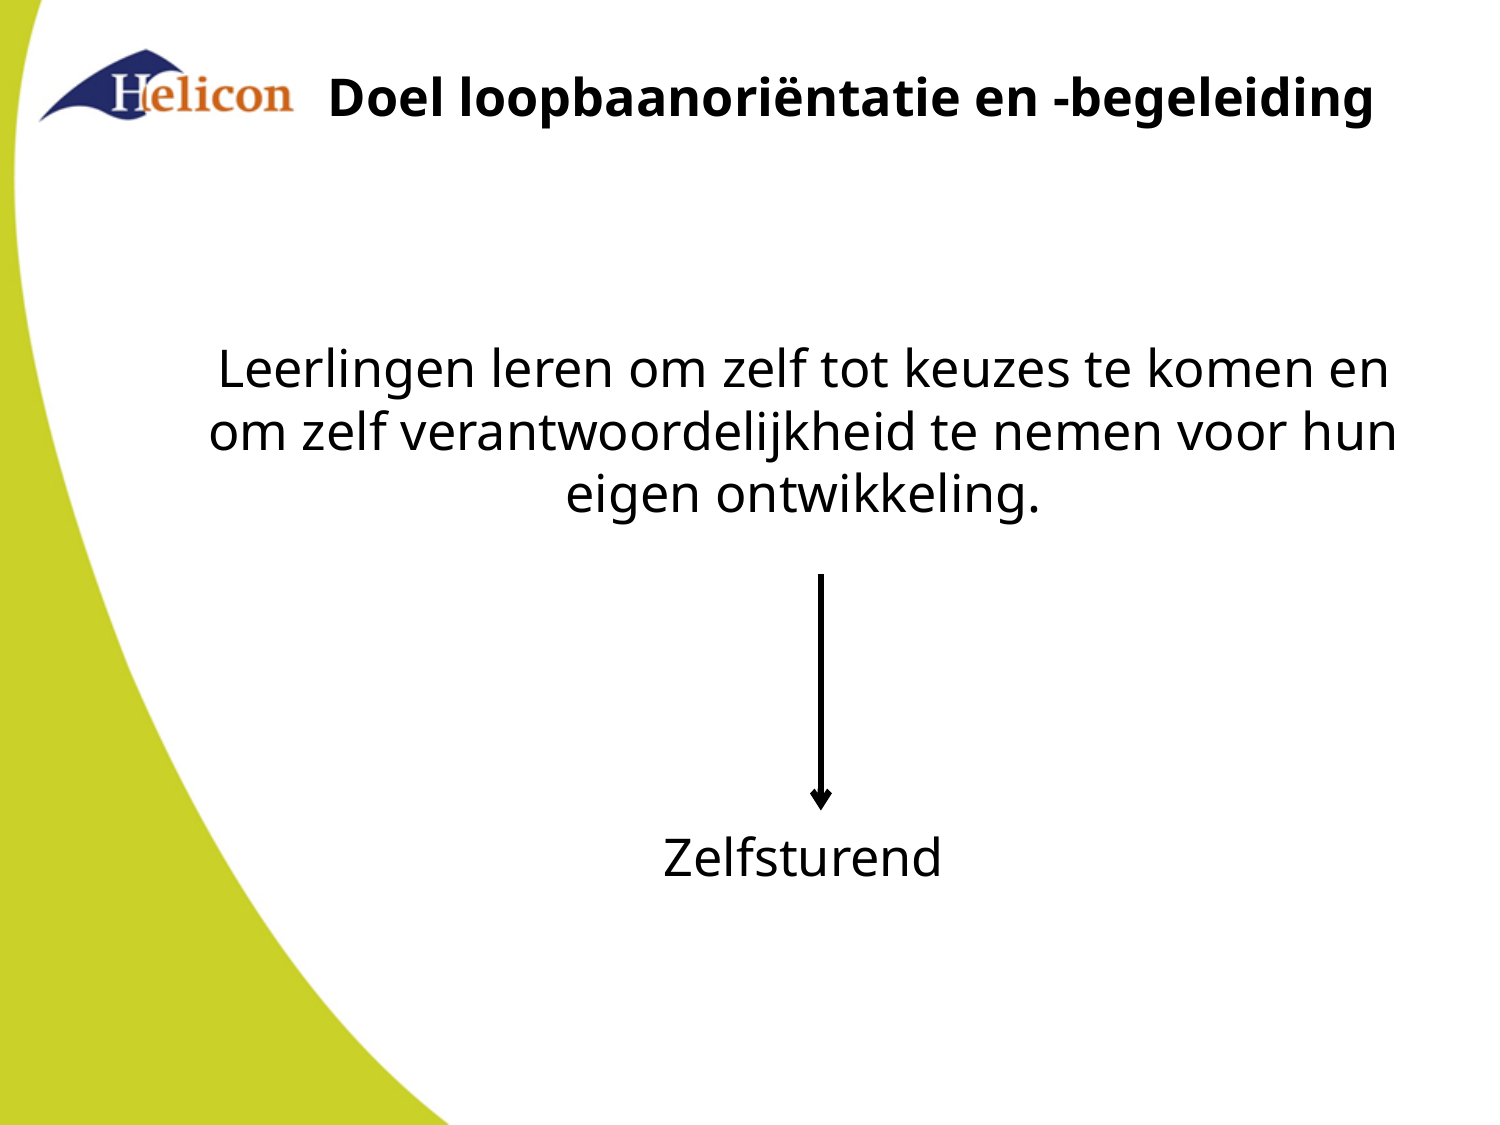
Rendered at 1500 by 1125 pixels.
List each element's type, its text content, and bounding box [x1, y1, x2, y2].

text_box Doel loopbaanoriëntatie en -begeleiding [312, 42, 1424, 149]
list Leerlingen leren om zelf tot keuzes te komen en om zelf verantwoordelijkheid te nemen voor hun eigen ontwikkeling. Zelfsturend [183, 255, 1425, 1064]
picture [0, 0, 1500, 1125]
